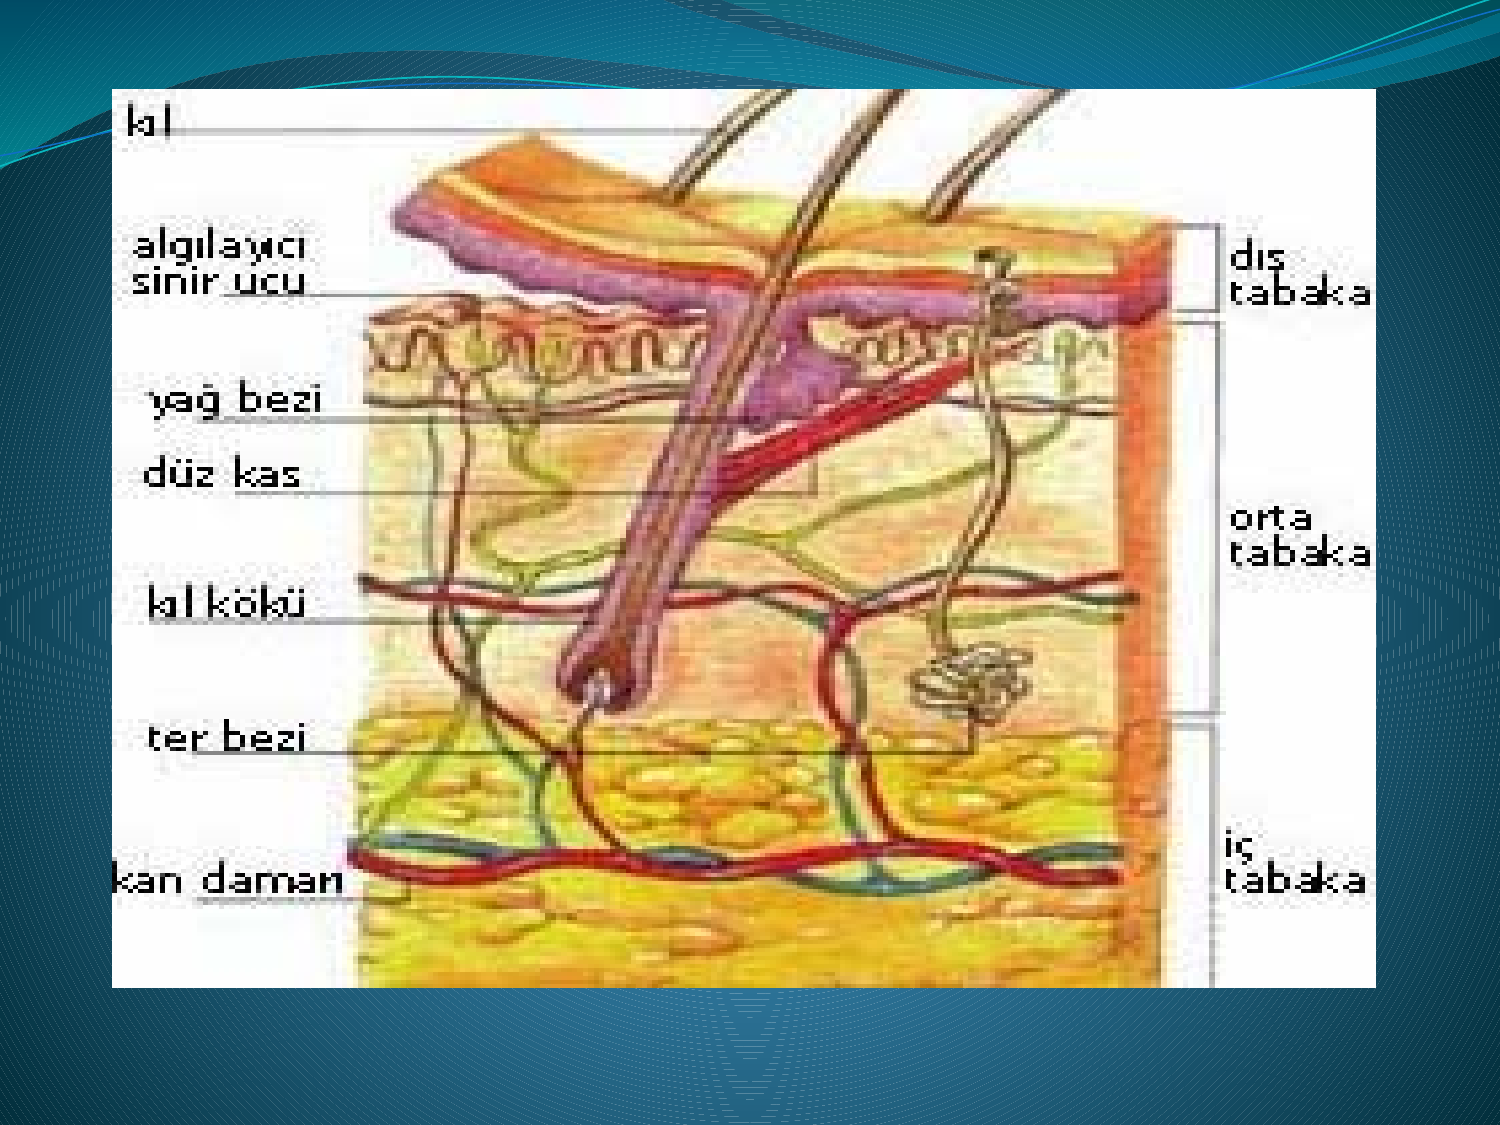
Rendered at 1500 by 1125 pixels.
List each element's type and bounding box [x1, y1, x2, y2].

picture [111, 89, 1377, 988]
